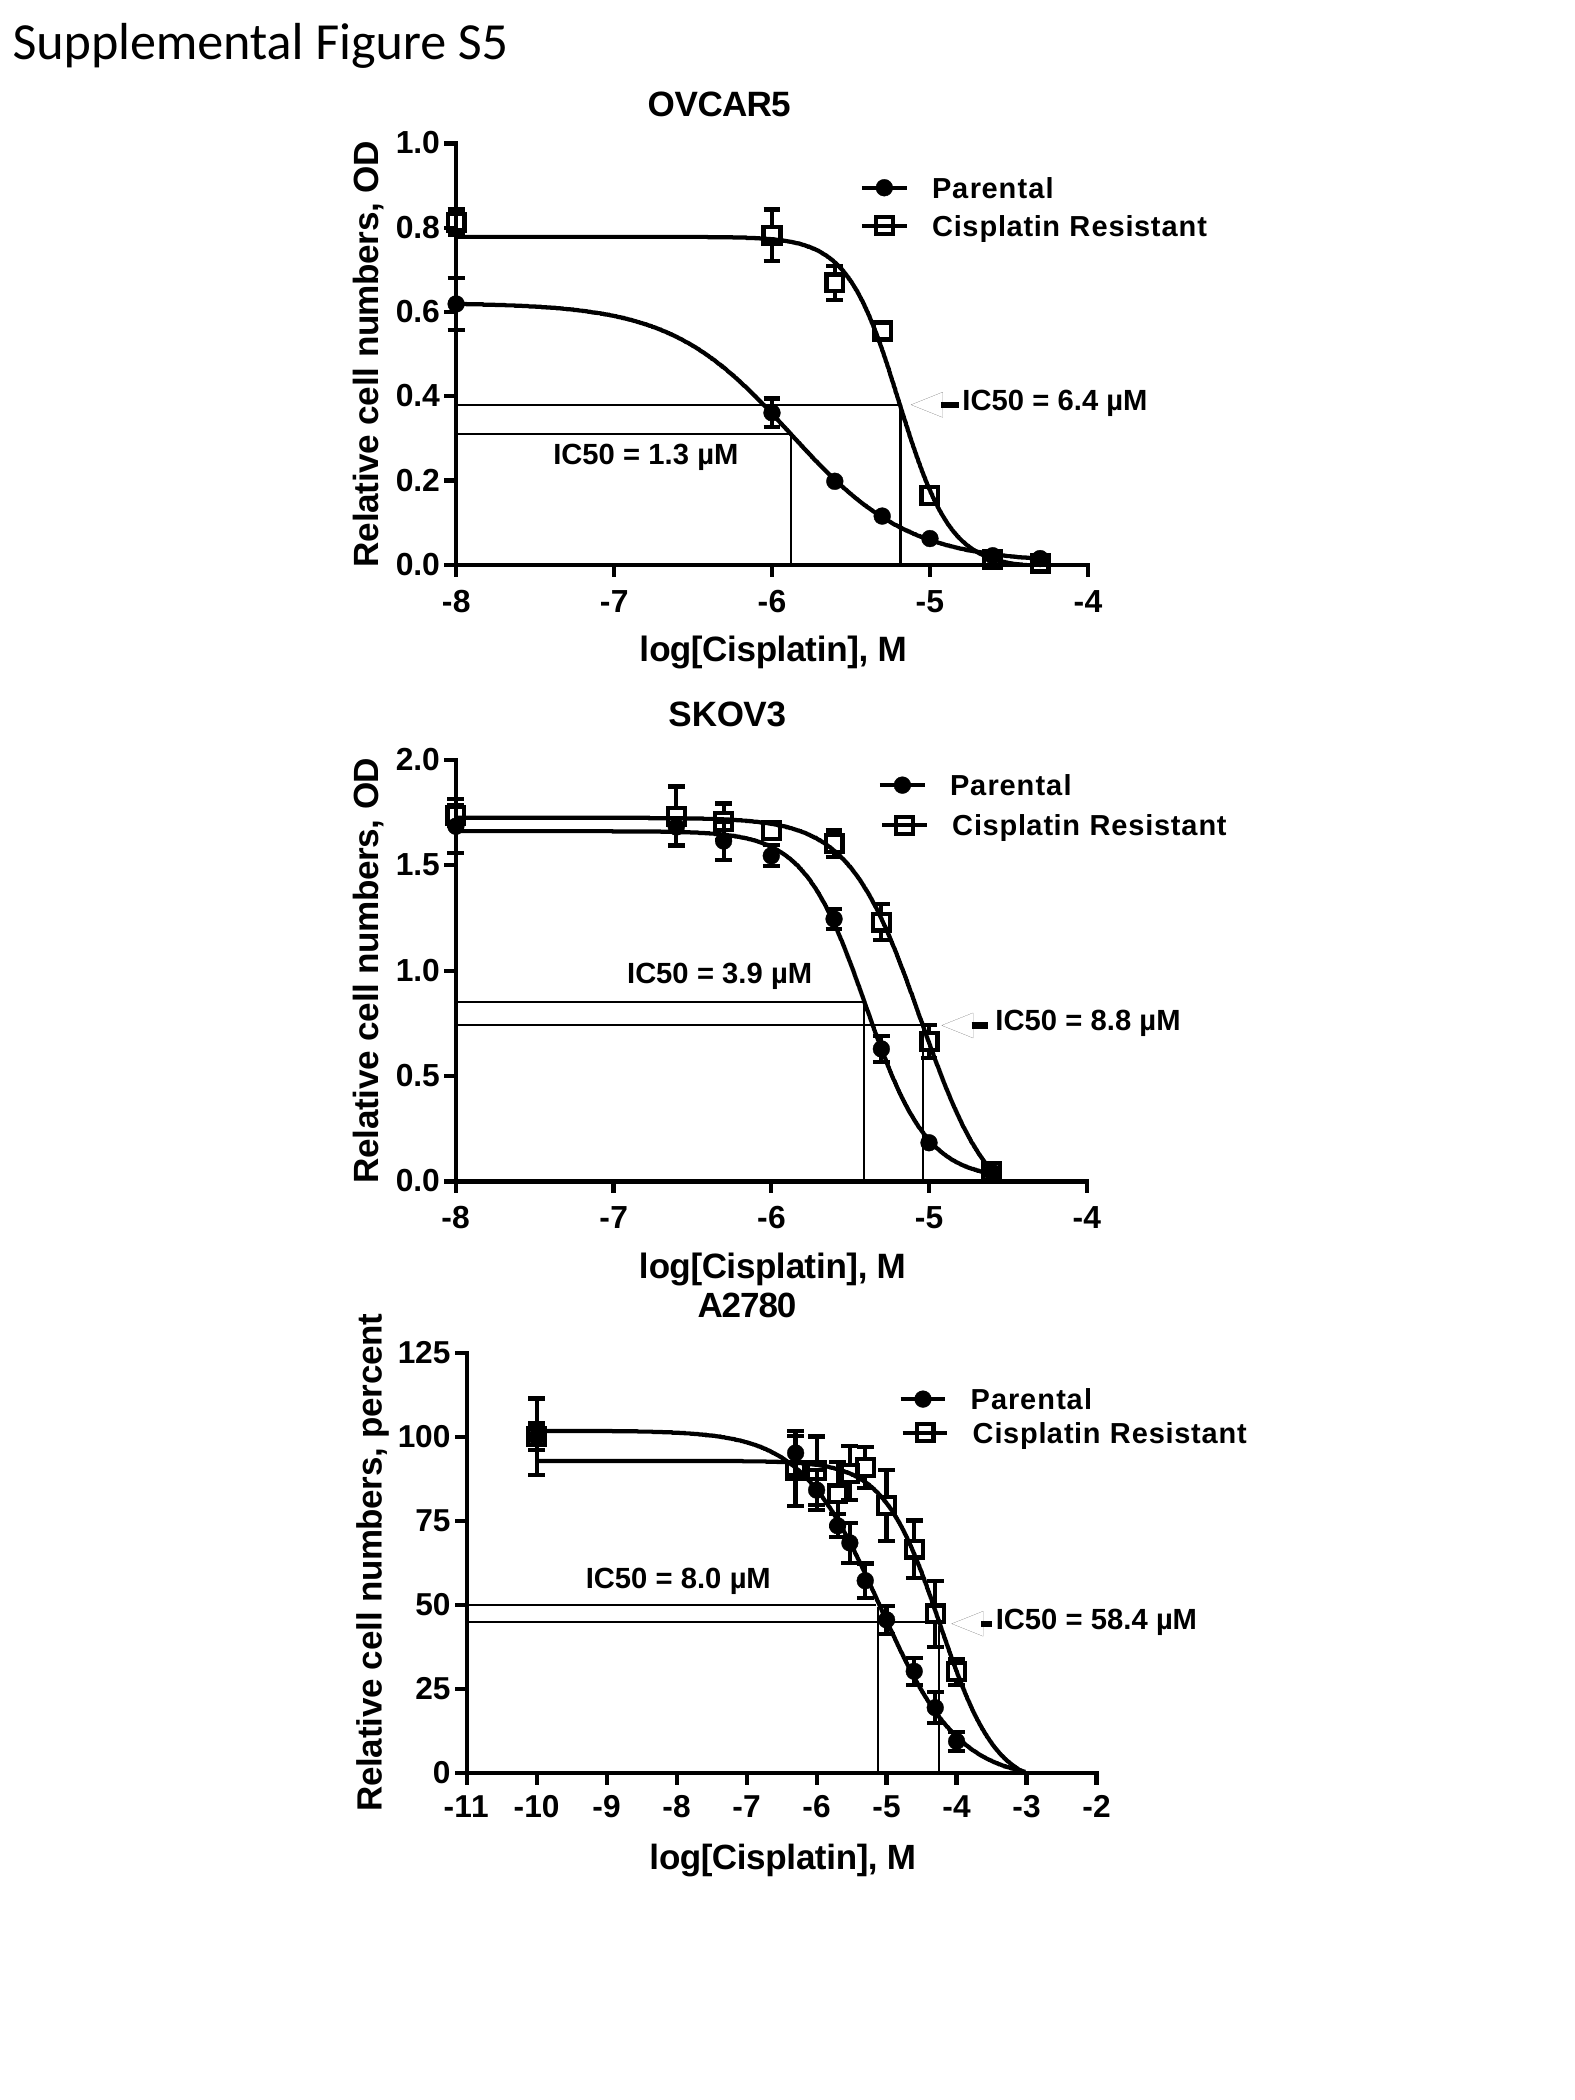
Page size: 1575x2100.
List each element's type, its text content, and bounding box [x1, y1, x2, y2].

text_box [314, 664, 1258, 1258]
text_box Supplemental Figure S5 [0, 0, 524, 78]
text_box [314, 54, 1238, 701]
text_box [318, 1256, 1278, 1908]
